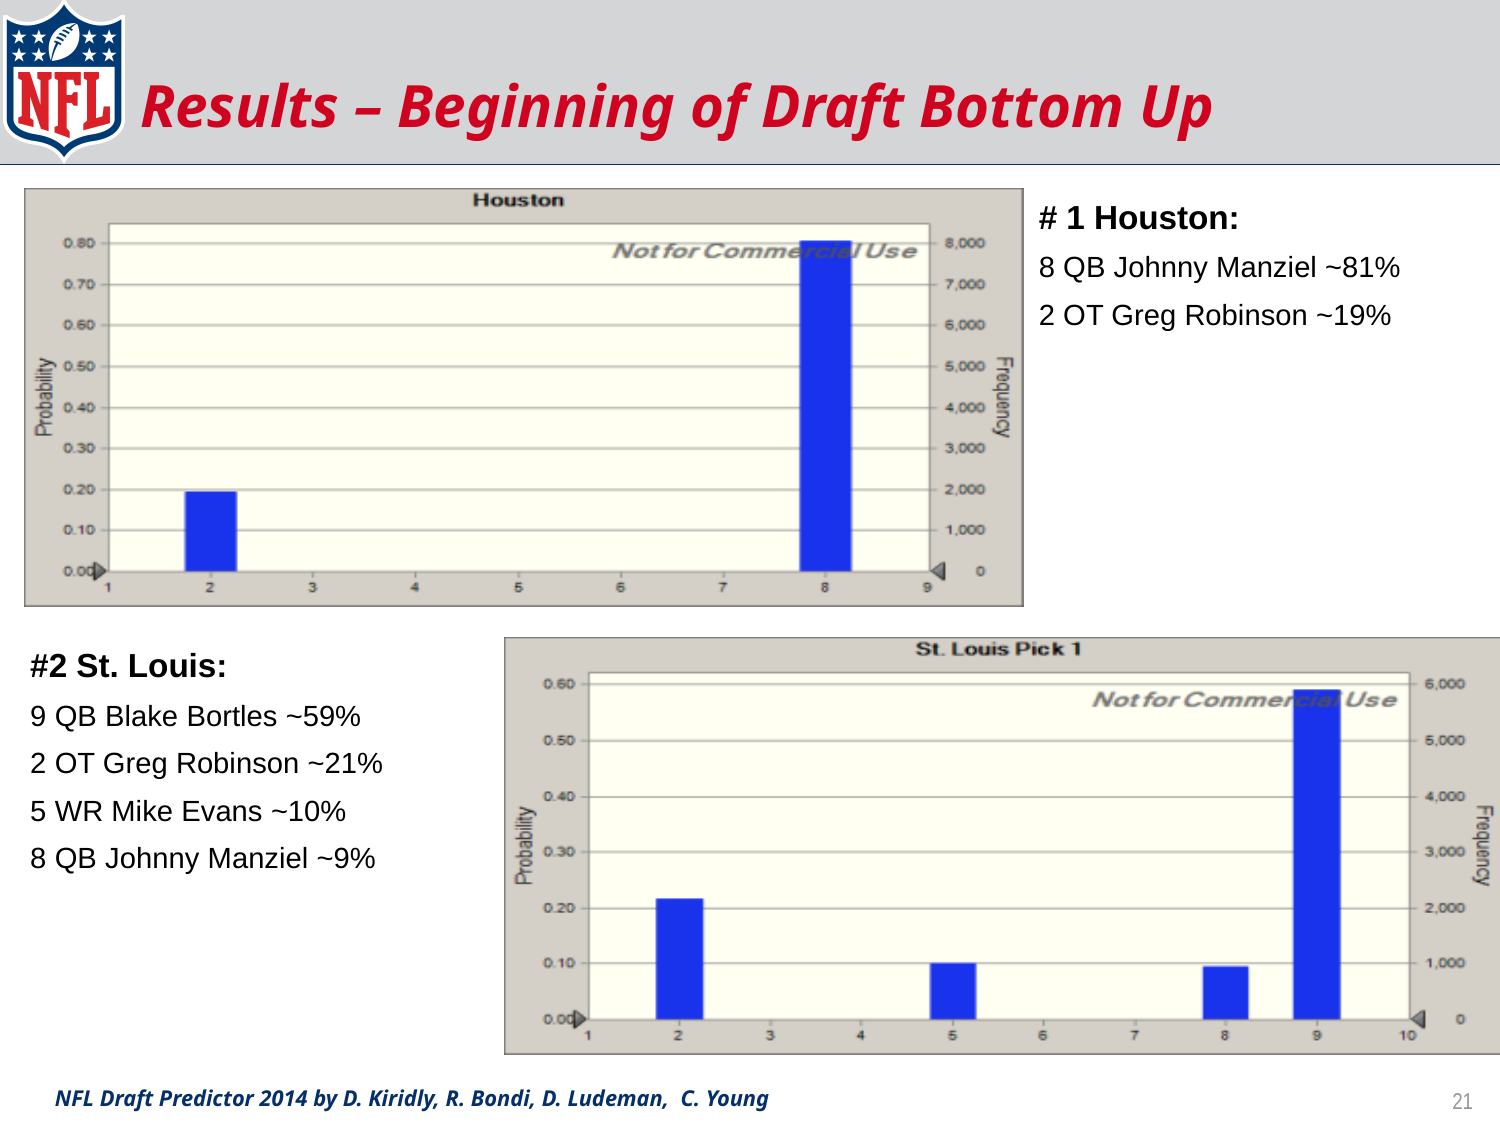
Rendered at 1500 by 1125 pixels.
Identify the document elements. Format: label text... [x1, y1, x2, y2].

title Results – Beginning of Draft Bottom Up [139, 3, 1473, 140]
picture [24, 188, 1025, 607]
text_box #2 St. Louis: 9 QB Blake Bortles ~59% 2 OT Greg Robinson ~21% 5 WR Mike Evans ~10% 8 QB Johnny Manziel ~9% [15, 637, 502, 882]
picture [3, 0, 125, 164]
text_box # 1 Houston: 8 QB Johnny Manziel ~81% 2 OT Greg Robinson ~19% [1025, 188, 1500, 339]
picture [504, 636, 1500, 1055]
